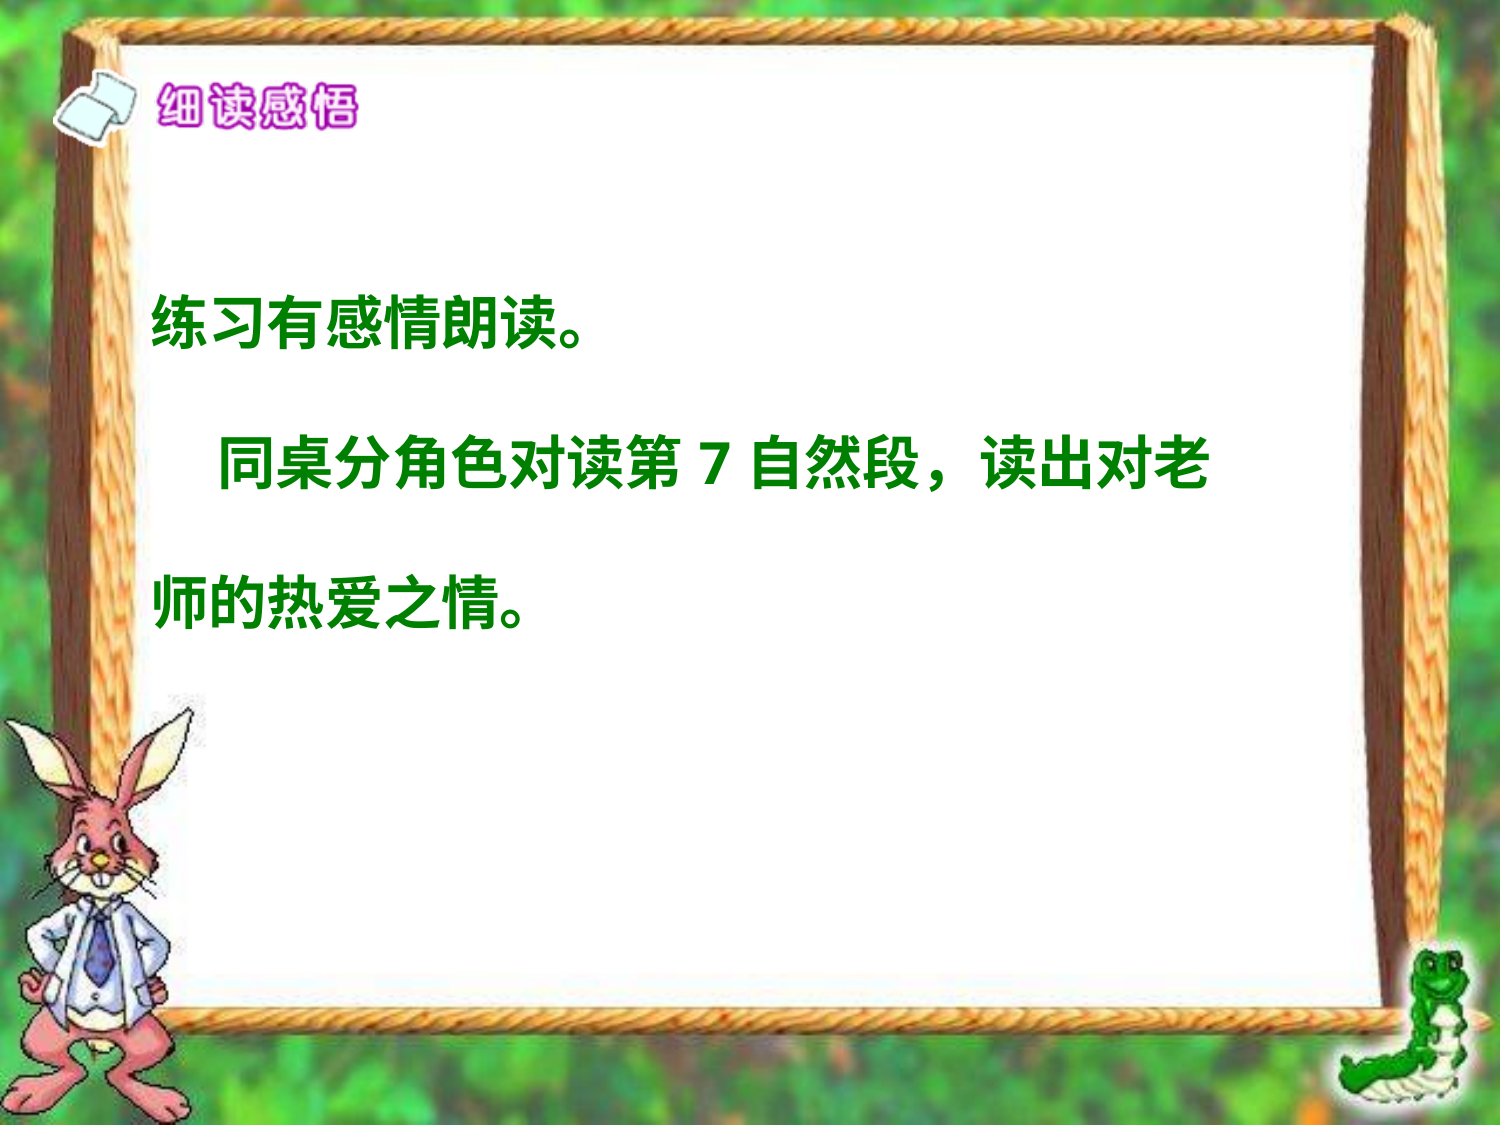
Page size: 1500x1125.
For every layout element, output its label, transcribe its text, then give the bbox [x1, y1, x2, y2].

picture [0, 0, 1500, 1125]
text_box 练习有感情朗读。 同桌分角色对读第7自然段，读出对老 师的热爱之情。 [135, 278, 1270, 644]
